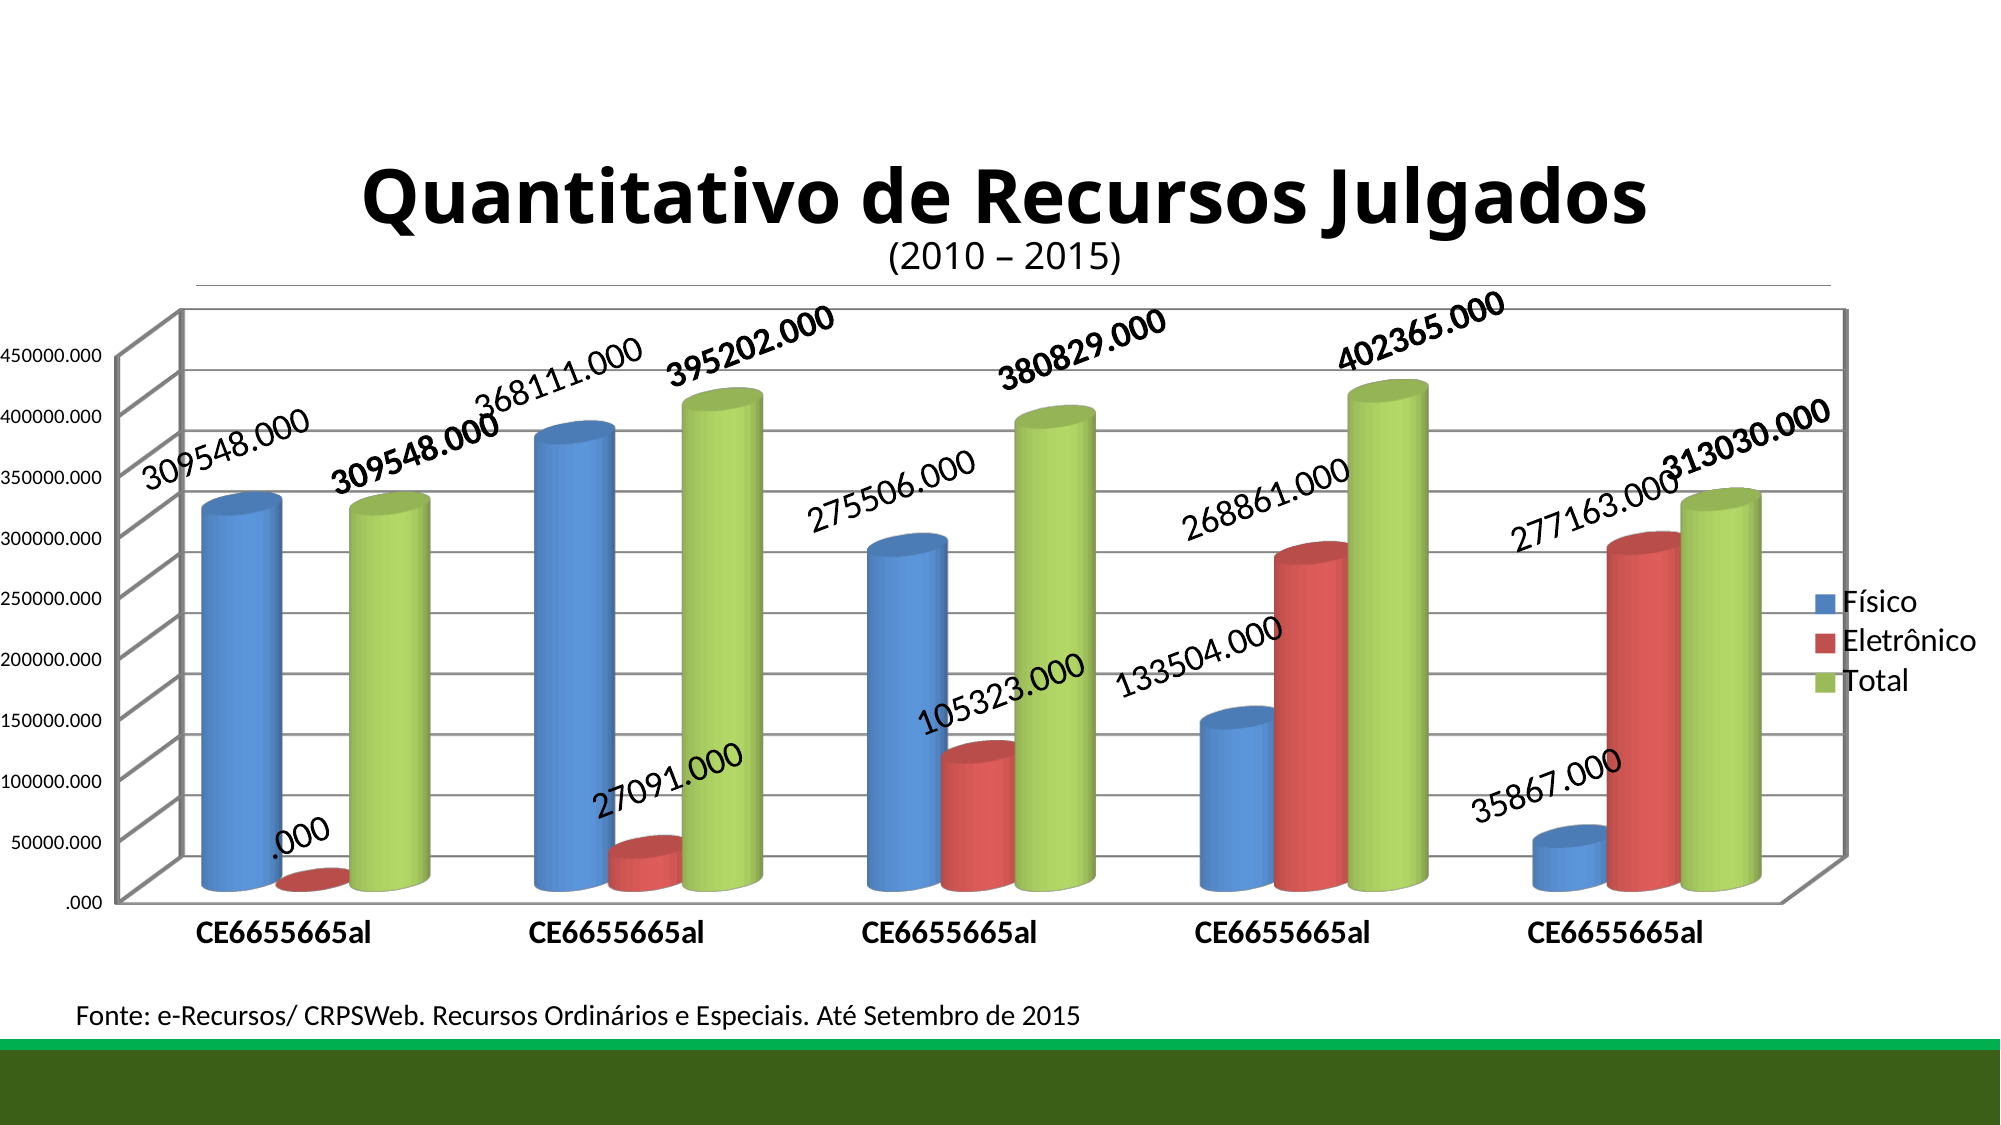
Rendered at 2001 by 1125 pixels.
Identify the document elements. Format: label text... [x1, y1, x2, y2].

chart [0, 284, 2000, 997]
text_box Fonte: e-Recursos/ CRPSWeb. Recursos Ordinários e Especiais. Até Setembro de 2015 [61, 1007, 1165, 1039]
title Quantitativo de Recursos Julgados (2010 – 2015) [180, 47, 1830, 282]
